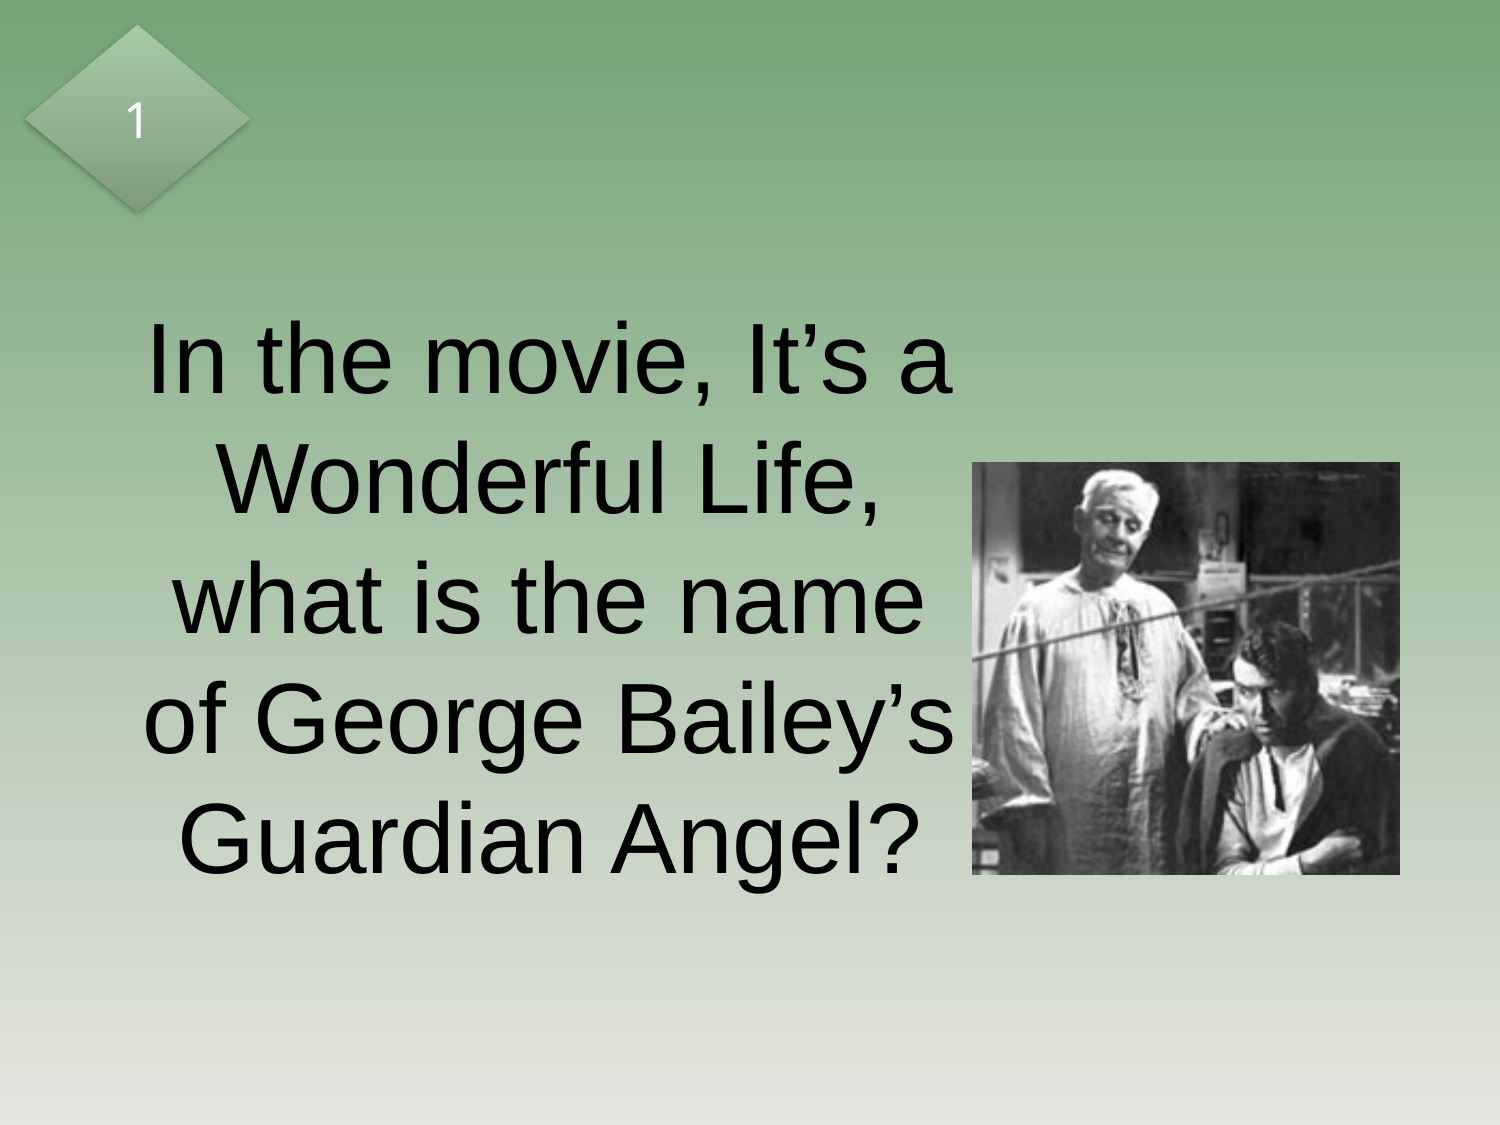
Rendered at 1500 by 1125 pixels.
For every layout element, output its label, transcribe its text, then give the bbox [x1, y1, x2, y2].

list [972, 462, 1401, 876]
title In the movie, It’s a Wonderful Life, what is the name of George Bailey’s Guardian Angel? [112, 137, 988, 1051]
text_box 1 [24, 24, 250, 213]
